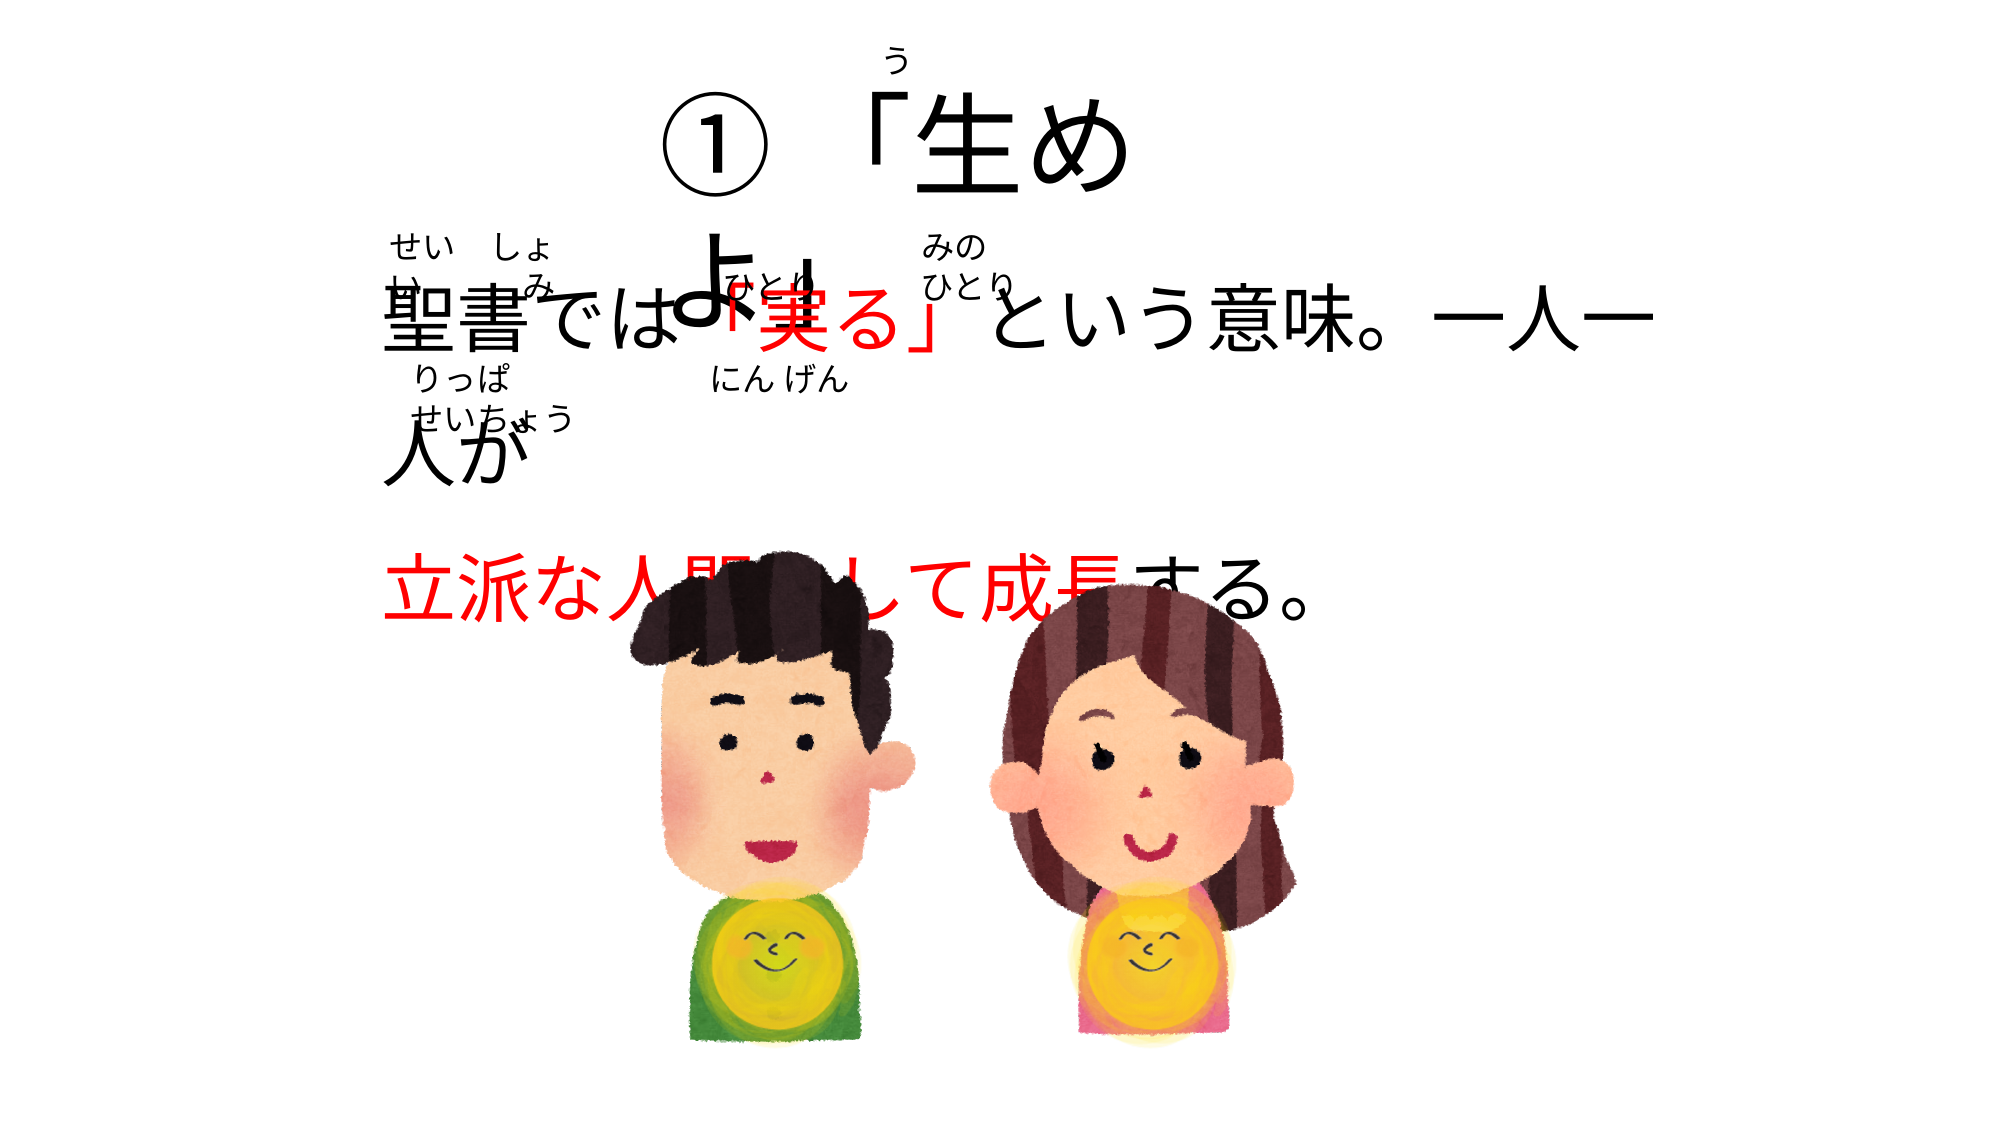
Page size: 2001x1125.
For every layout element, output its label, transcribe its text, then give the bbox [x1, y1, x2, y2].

text_box う [865, 33, 978, 88]
text_box せい しょ みの い み ひとり ひとり [375, 218, 1596, 314]
text_box 聖書では「実る」という意味。一人一人が 立派な人間として成長する。 [366, 218, 1717, 639]
text_box ①「生めよ」 [645, 67, 1291, 218]
picture [614, 537, 1337, 1058]
text_box りっぱ にん げん せいちょう [395, 350, 1208, 446]
